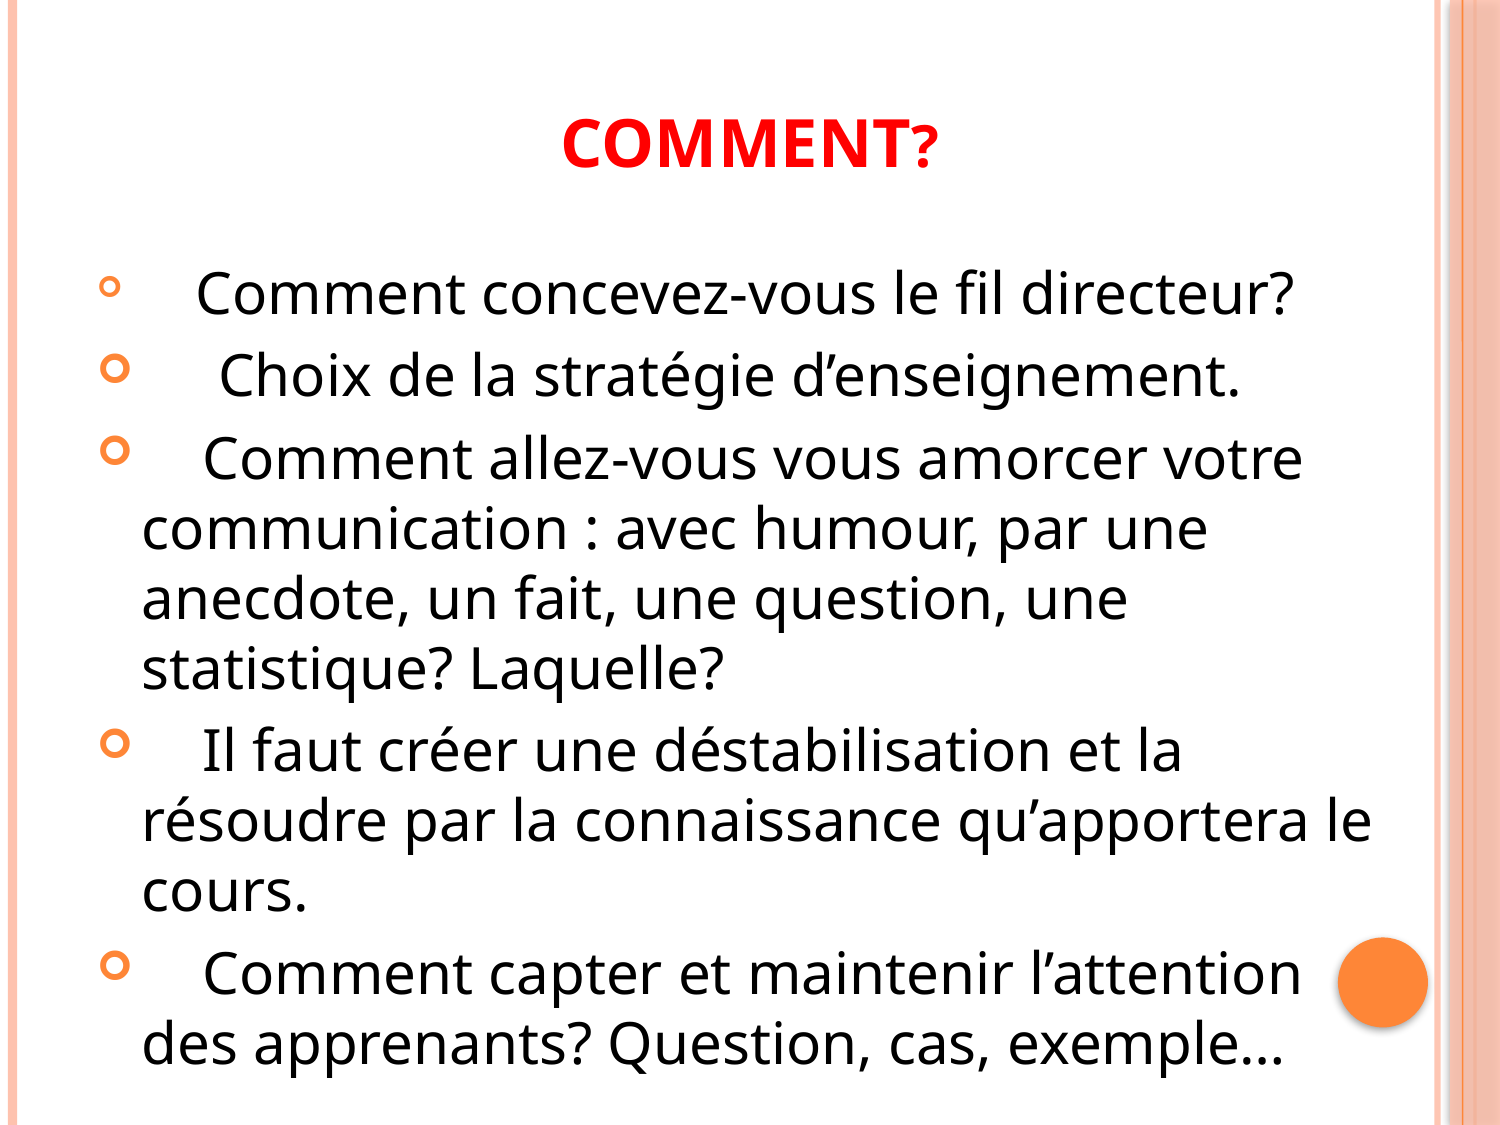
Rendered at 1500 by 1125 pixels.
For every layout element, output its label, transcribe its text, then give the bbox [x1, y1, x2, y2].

list COMMENT? Comment concevez-vous le fil directeur? Choix de la stratégie d’enseignement. Comment allez-vous vous amorcer votre communication : avec humour, par une anecdote, un fait, une question, une statistique? Laquelle? Il faut créer une déstabilisation et la résoudre par la connaissance qu’apportera le cours. Comment capter et maintenir l’attention des apprenants? Question, cas, exemple… [82, 93, 1418, 1067]
